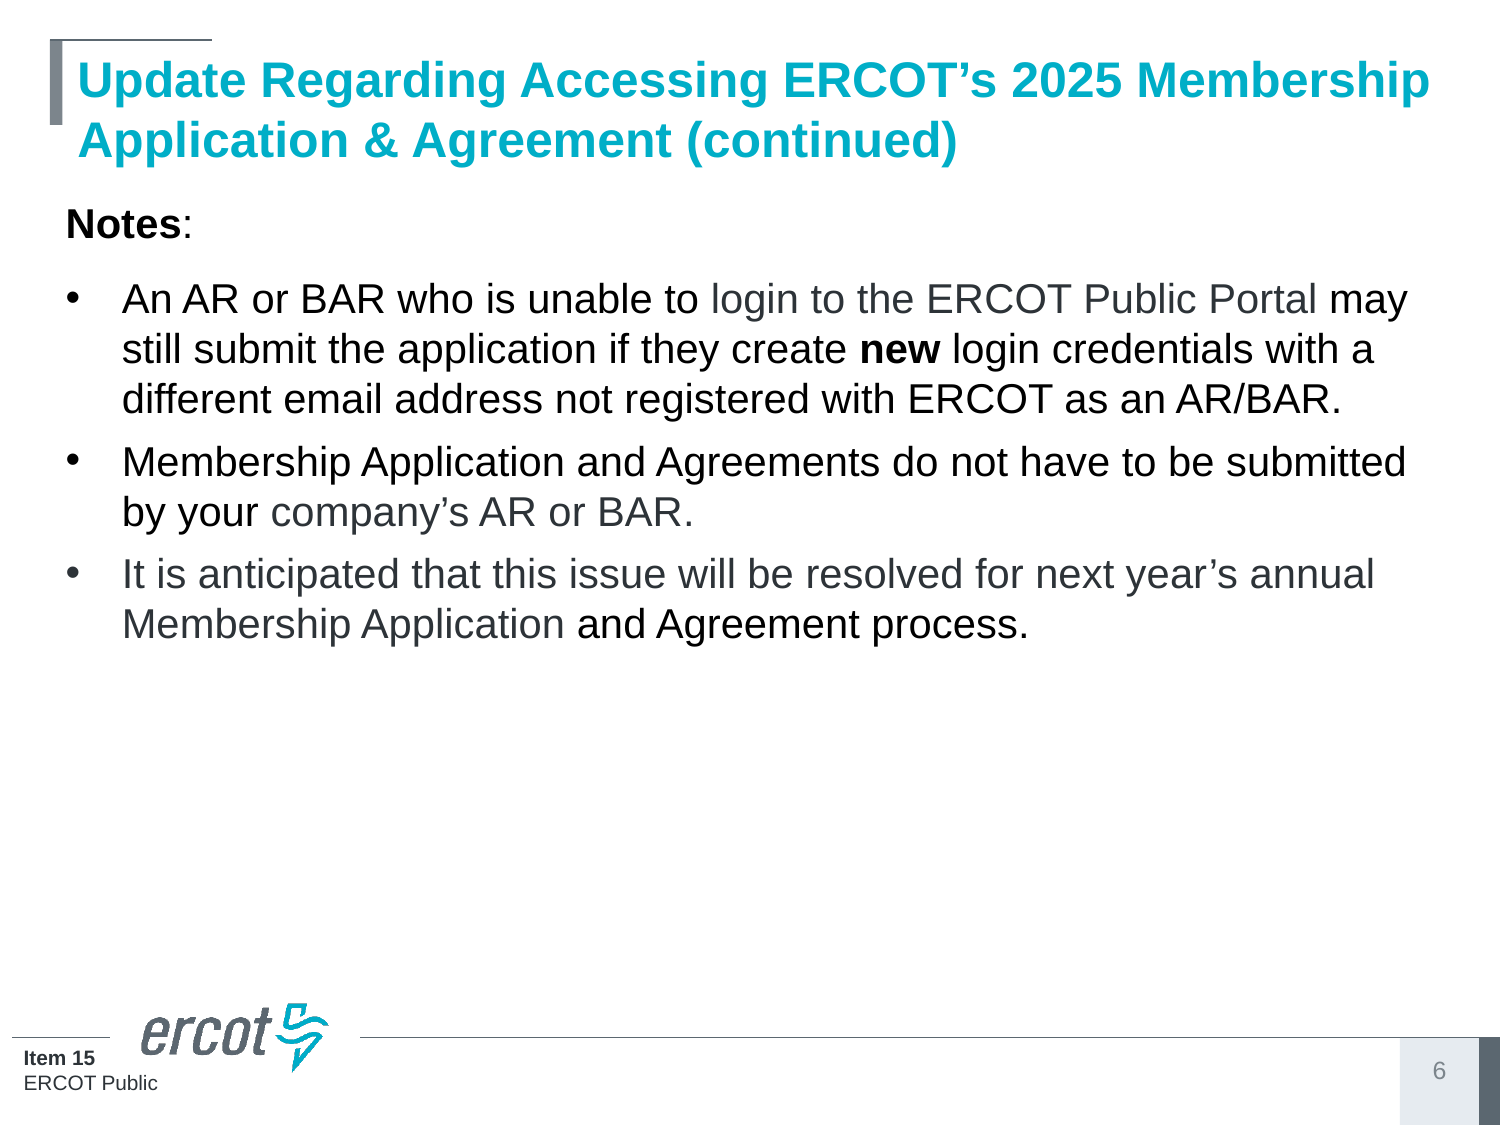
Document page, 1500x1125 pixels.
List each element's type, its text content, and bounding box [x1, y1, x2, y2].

picture [137, 999, 332, 1075]
title Update Regarding Accessing ERCOT’s 2025 Membership Application & Agreement (continued) [62, 39, 1450, 188]
text_box Notes: An AR or BAR who is unable to login to the ERCOT Public Portal may still submit the application if they create new login credentials with a different email address not registered with ERCOT as an AR/BAR. Membership Application and Agreements do not have to be submitted by your company’s AR or BAR. It is anticipated that this issue will be resolved for next year’s annual Membership Application and Agreement process. [50, 189, 1443, 907]
slide_number 6 [1400, 1051, 1480, 1088]
